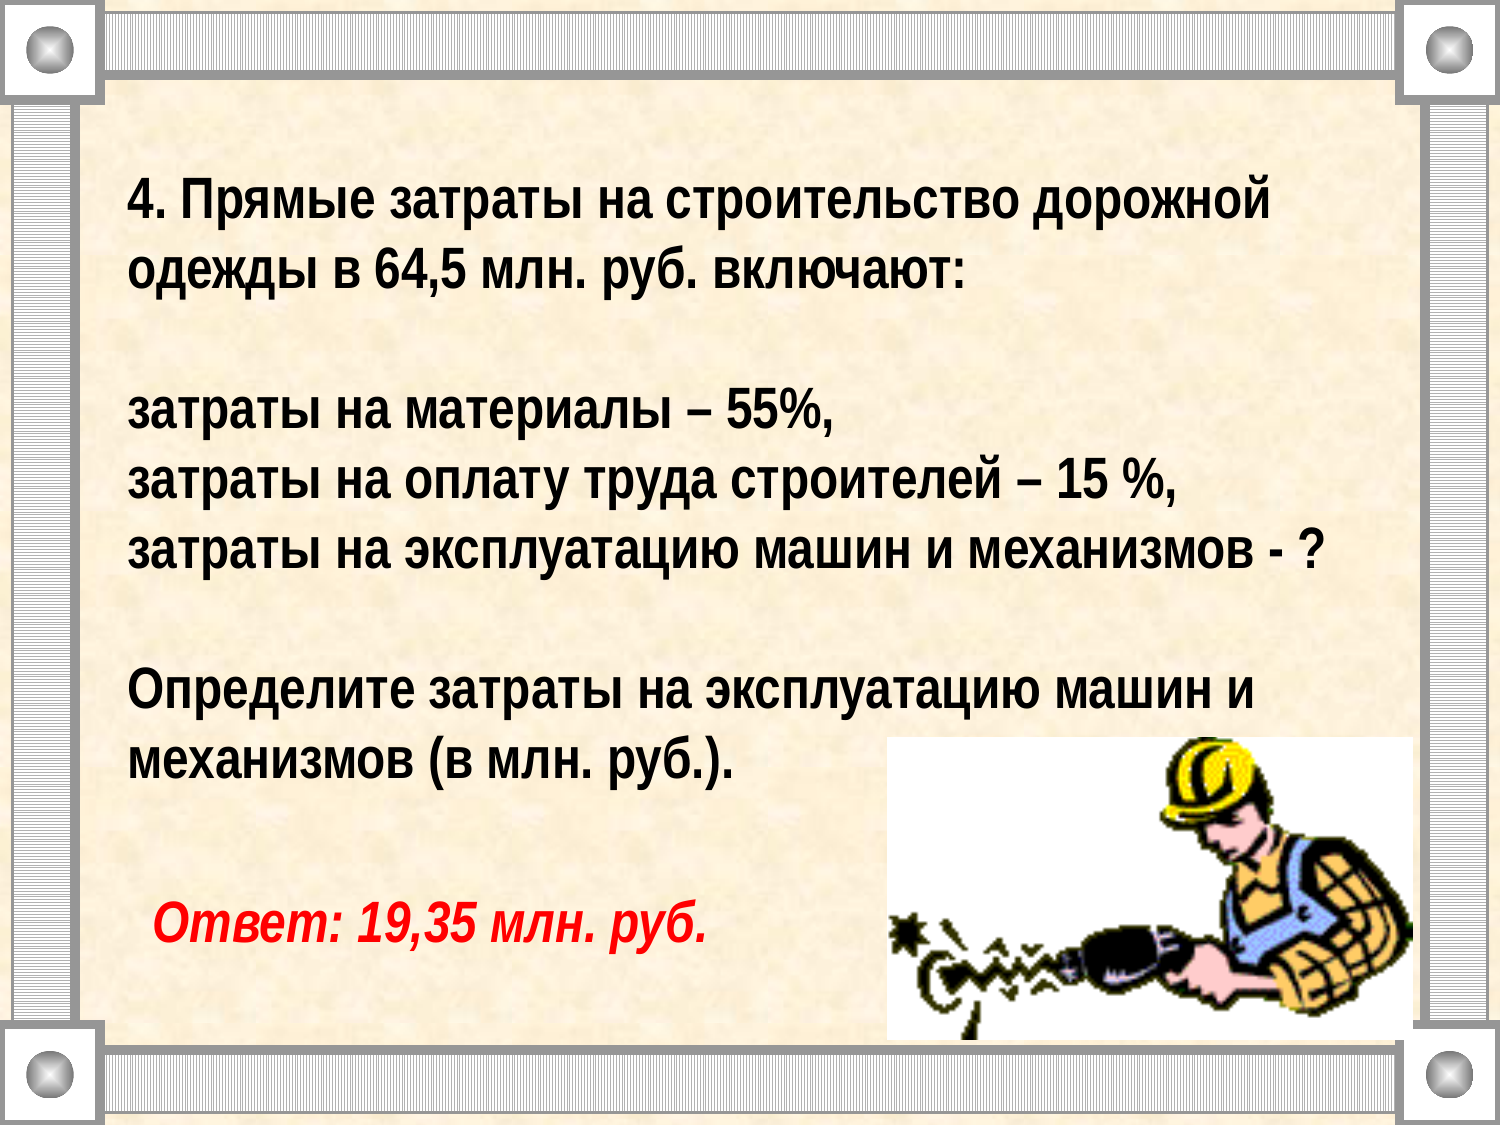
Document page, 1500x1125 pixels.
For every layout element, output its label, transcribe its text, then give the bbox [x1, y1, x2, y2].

picture [1489, 105, 1500, 1020]
picture [105, 1114, 1395, 1125]
picture [105, 0, 1395, 11]
picture [0, 105, 11, 1020]
picture [80, 80, 1420, 1045]
title 4. Прямые затраты на строительство дорожной одежды в 64,5 млн. руб. включают: затраты на материалы – 55%, затраты на оплату труда строителей – 15 %, затраты на эксплуатацию машин и механизмов - ? Определите затраты на эксплуатацию машин и механизмов (в млн. руб.). [112, 62, 1413, 888]
text_box Ответ: 19,35 млн. руб. [137, 862, 882, 975]
